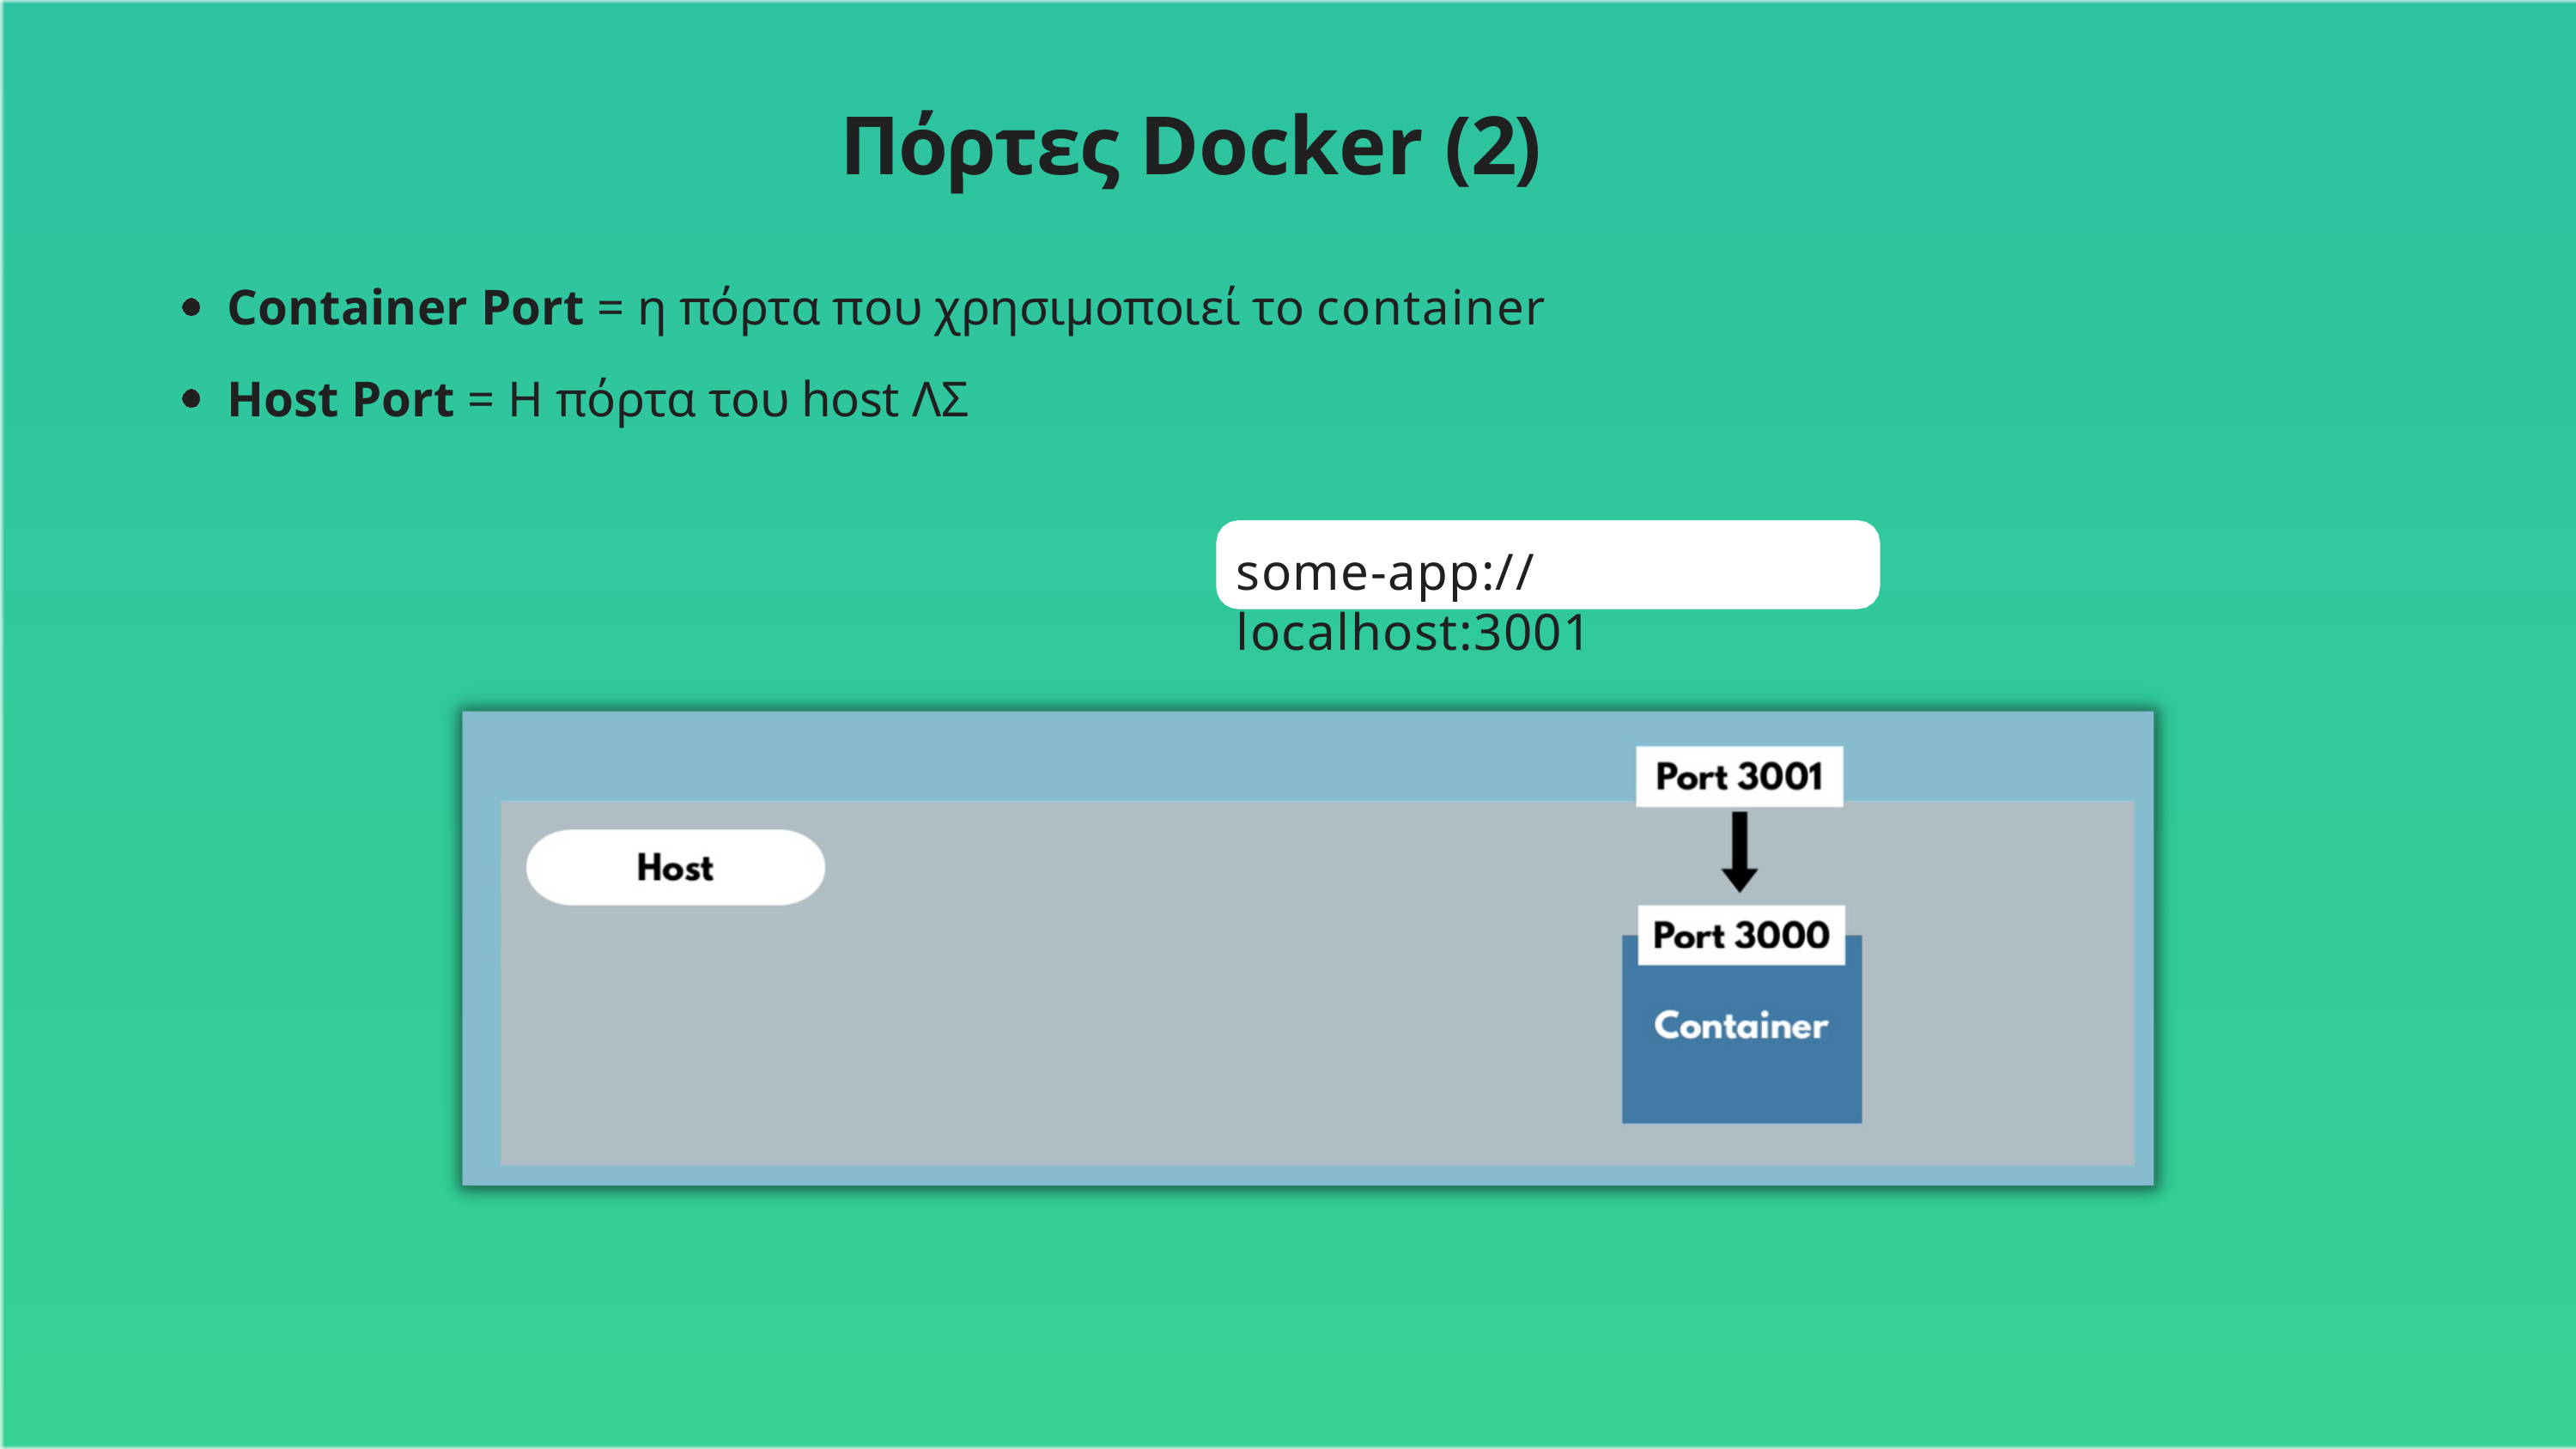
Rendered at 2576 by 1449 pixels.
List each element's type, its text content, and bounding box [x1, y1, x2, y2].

picture [0, 0, 2576, 1449]
text_box Container Port = η πόρτα που χρησιμοποιεί το container Host Port = Η πόρτα του host ΛΣ some-app://localhost:3001 [225, 241, 1862, 661]
text_box [1862, 521, 1880, 609]
title Πόρτες Docker (2) [838, 92, 1658, 241]
